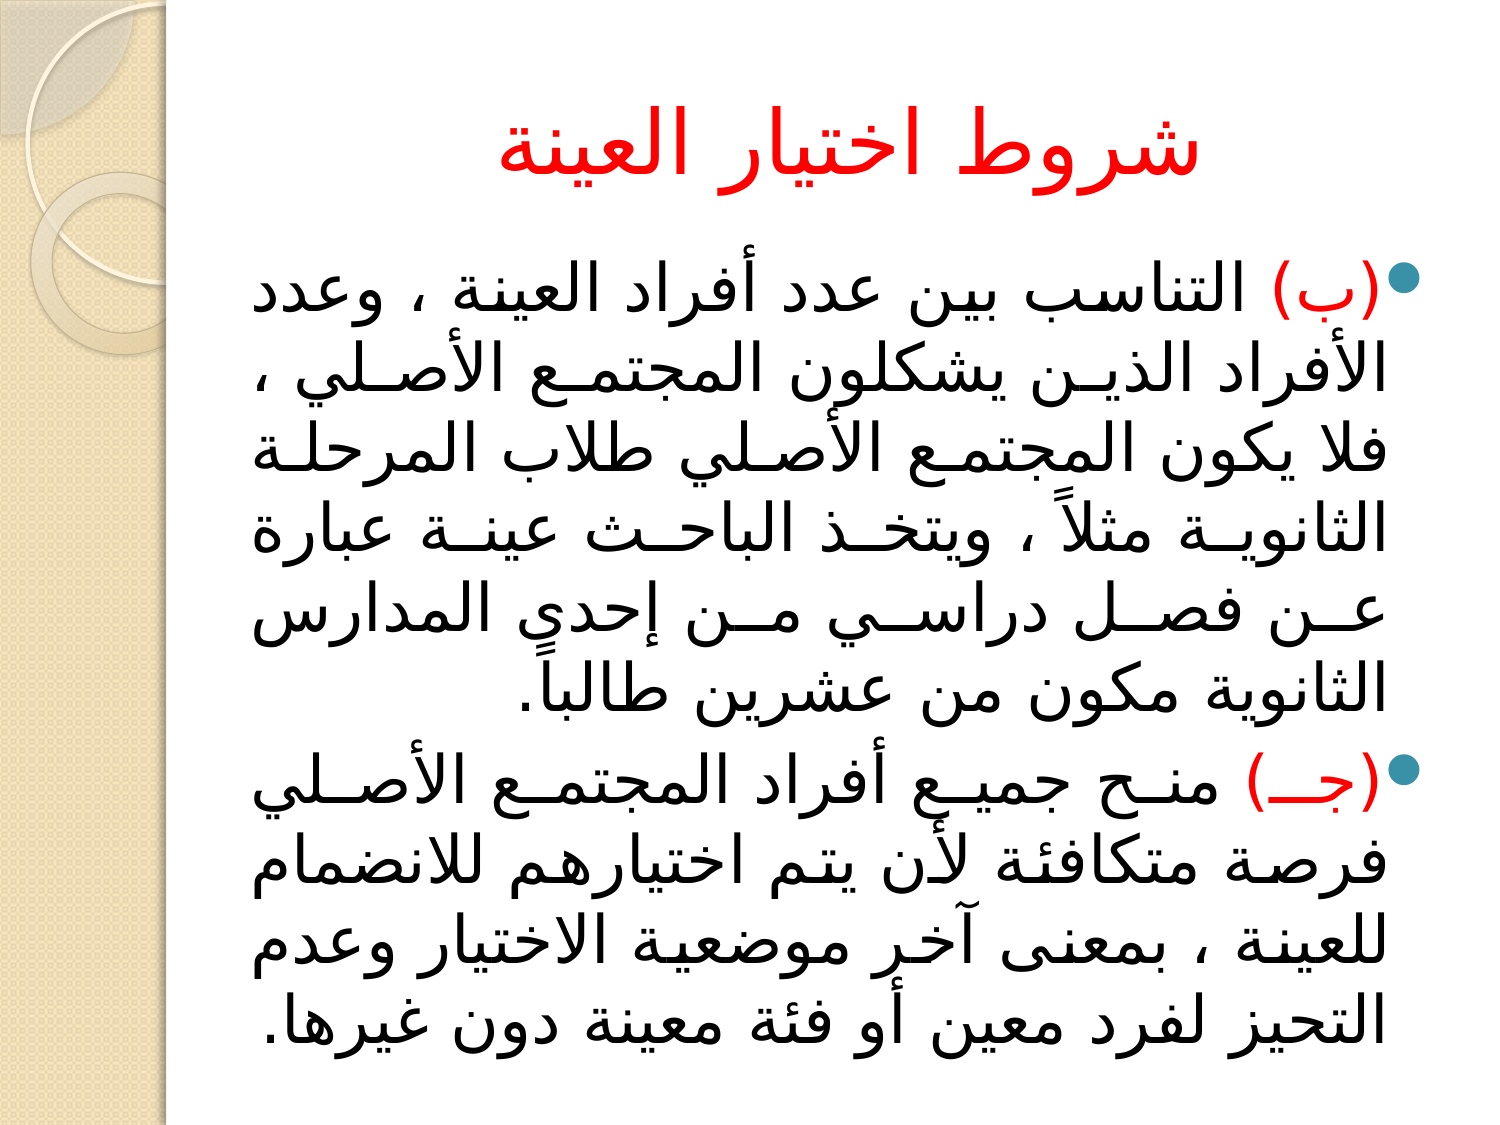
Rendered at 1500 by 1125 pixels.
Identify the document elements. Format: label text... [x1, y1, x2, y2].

title شروط اختيار العينة [235, 45, 1466, 233]
list (ب) التناسب بين عدد أفراد العينة ، وعدد الأفراد الذين يشكلون المجتمع الأصلي ، فلا يكون المجتمع الأصلي طلاب المرحلة الثانوية مثلاً ، ويتخذ الباحث عينة عبارة عن فصل دراسي من إحدى المدارس الثانوية مكون من عشرين طالباً. (جـ) منح جميع أفراد المجتمع الأصلي فرصة متكافئة لأن يتم اختيارهم للانضمام للعينة ، بمعنى آخر موضعية الاختيار وعدم التحيز لفرد معين أو فئة معينة دون غيرها. [235, 237, 1466, 1025]
